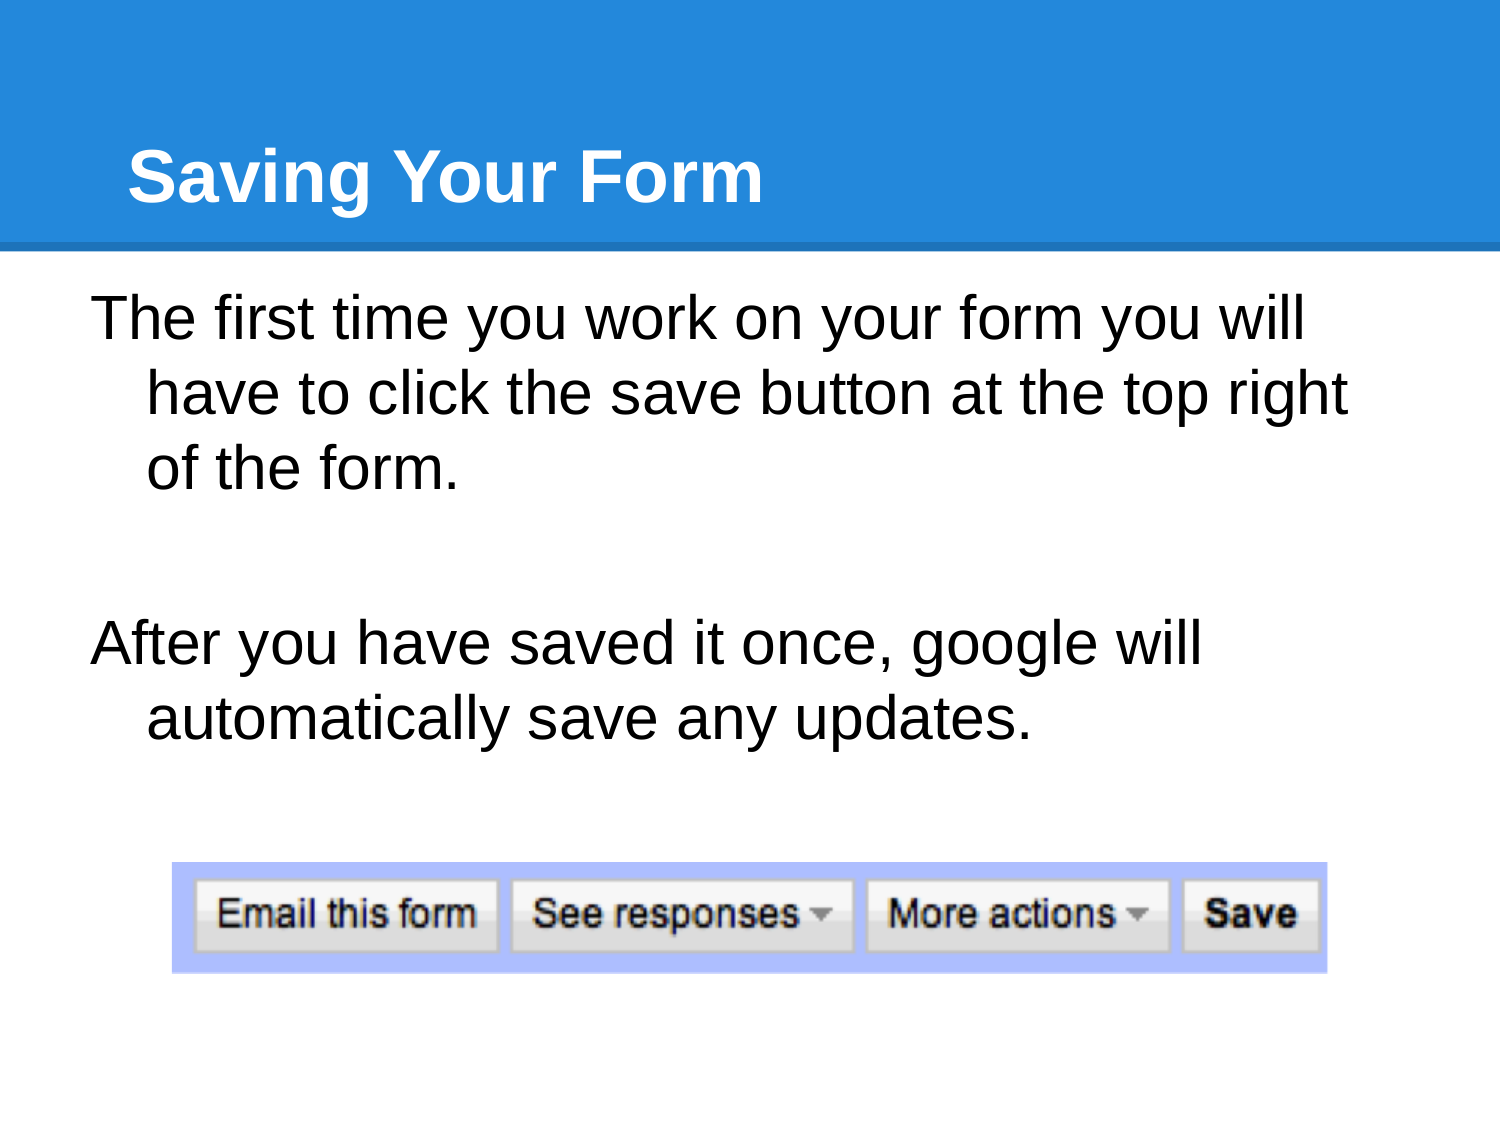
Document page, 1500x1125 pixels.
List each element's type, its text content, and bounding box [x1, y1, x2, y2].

title Saving Your Form [75, 14, 1425, 233]
text_box [171, 862, 1329, 974]
list The first time you work on your form you will have to click the save button at the top right of the form. After you have saved it once, google will automatically save any updates. [75, 262, 1425, 931]
